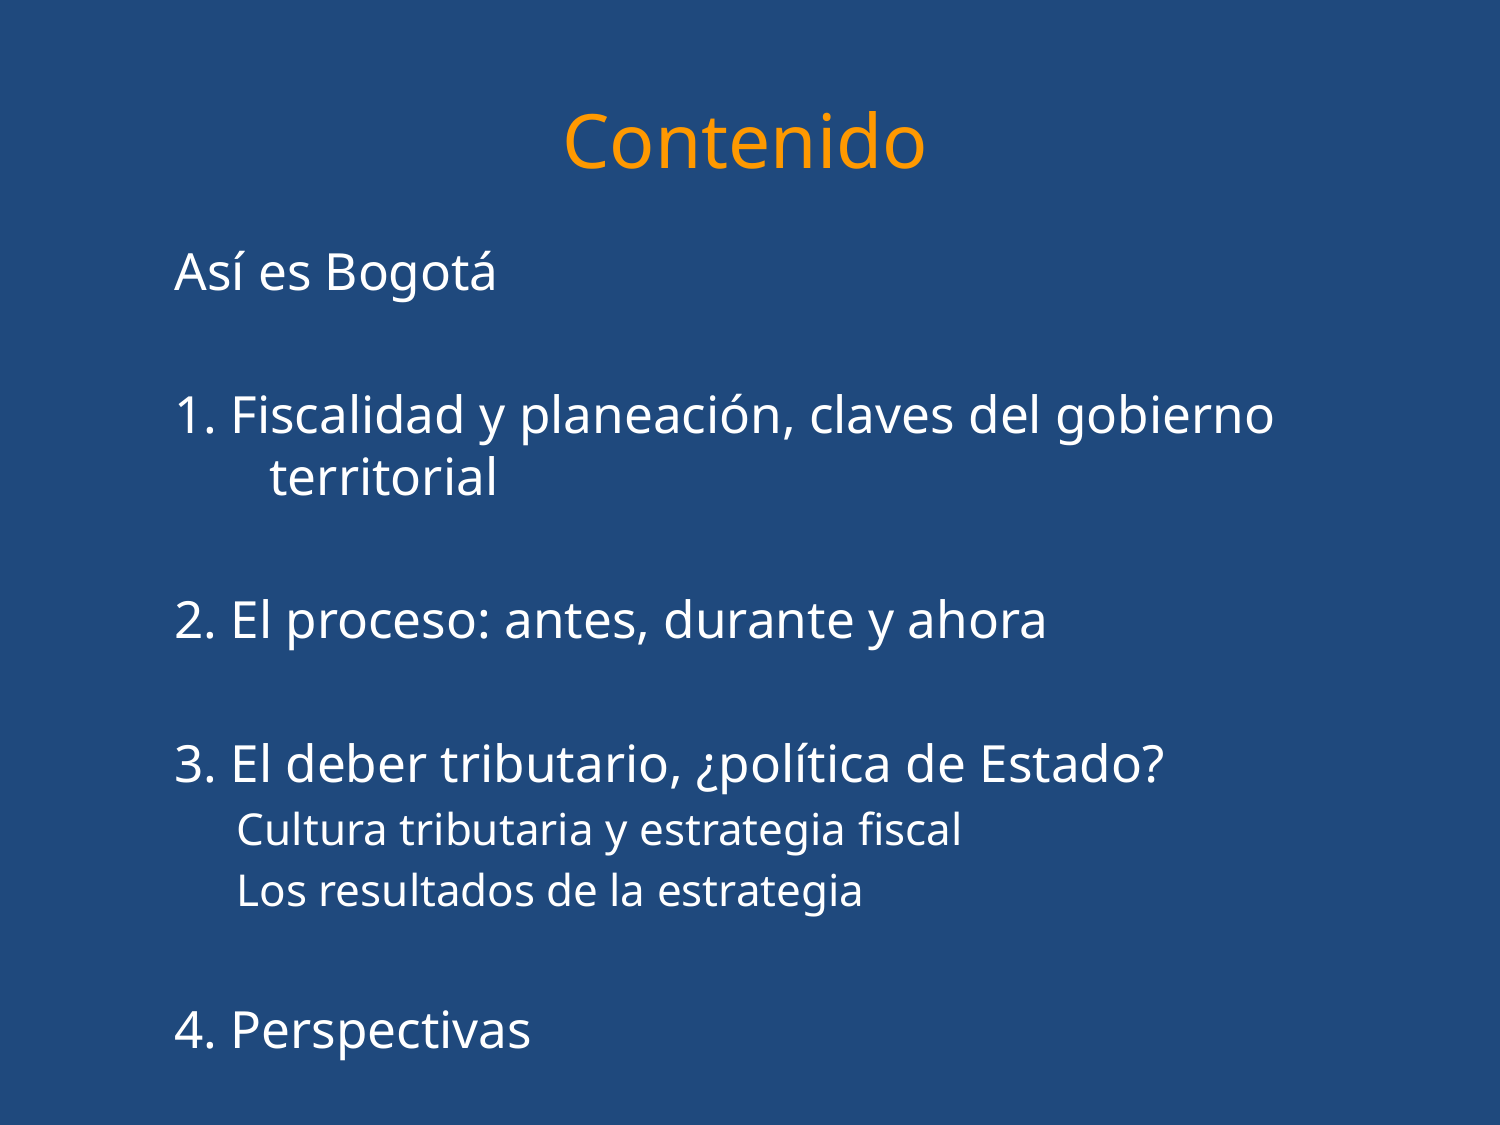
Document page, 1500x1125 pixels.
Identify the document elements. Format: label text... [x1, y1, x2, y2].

title Contenido [70, 70, 1421, 208]
list Así es Bogotá 1. Fiscalidad y planeación, claves del gobierno territorial 2. El proceso: antes, durante y ahora 3. El deber tributario, ¿política de Estado? Cultura tributaria y estrategia fiscal Los resultados de la estrategia 4. Perspectivas [159, 231, 1353, 1071]
